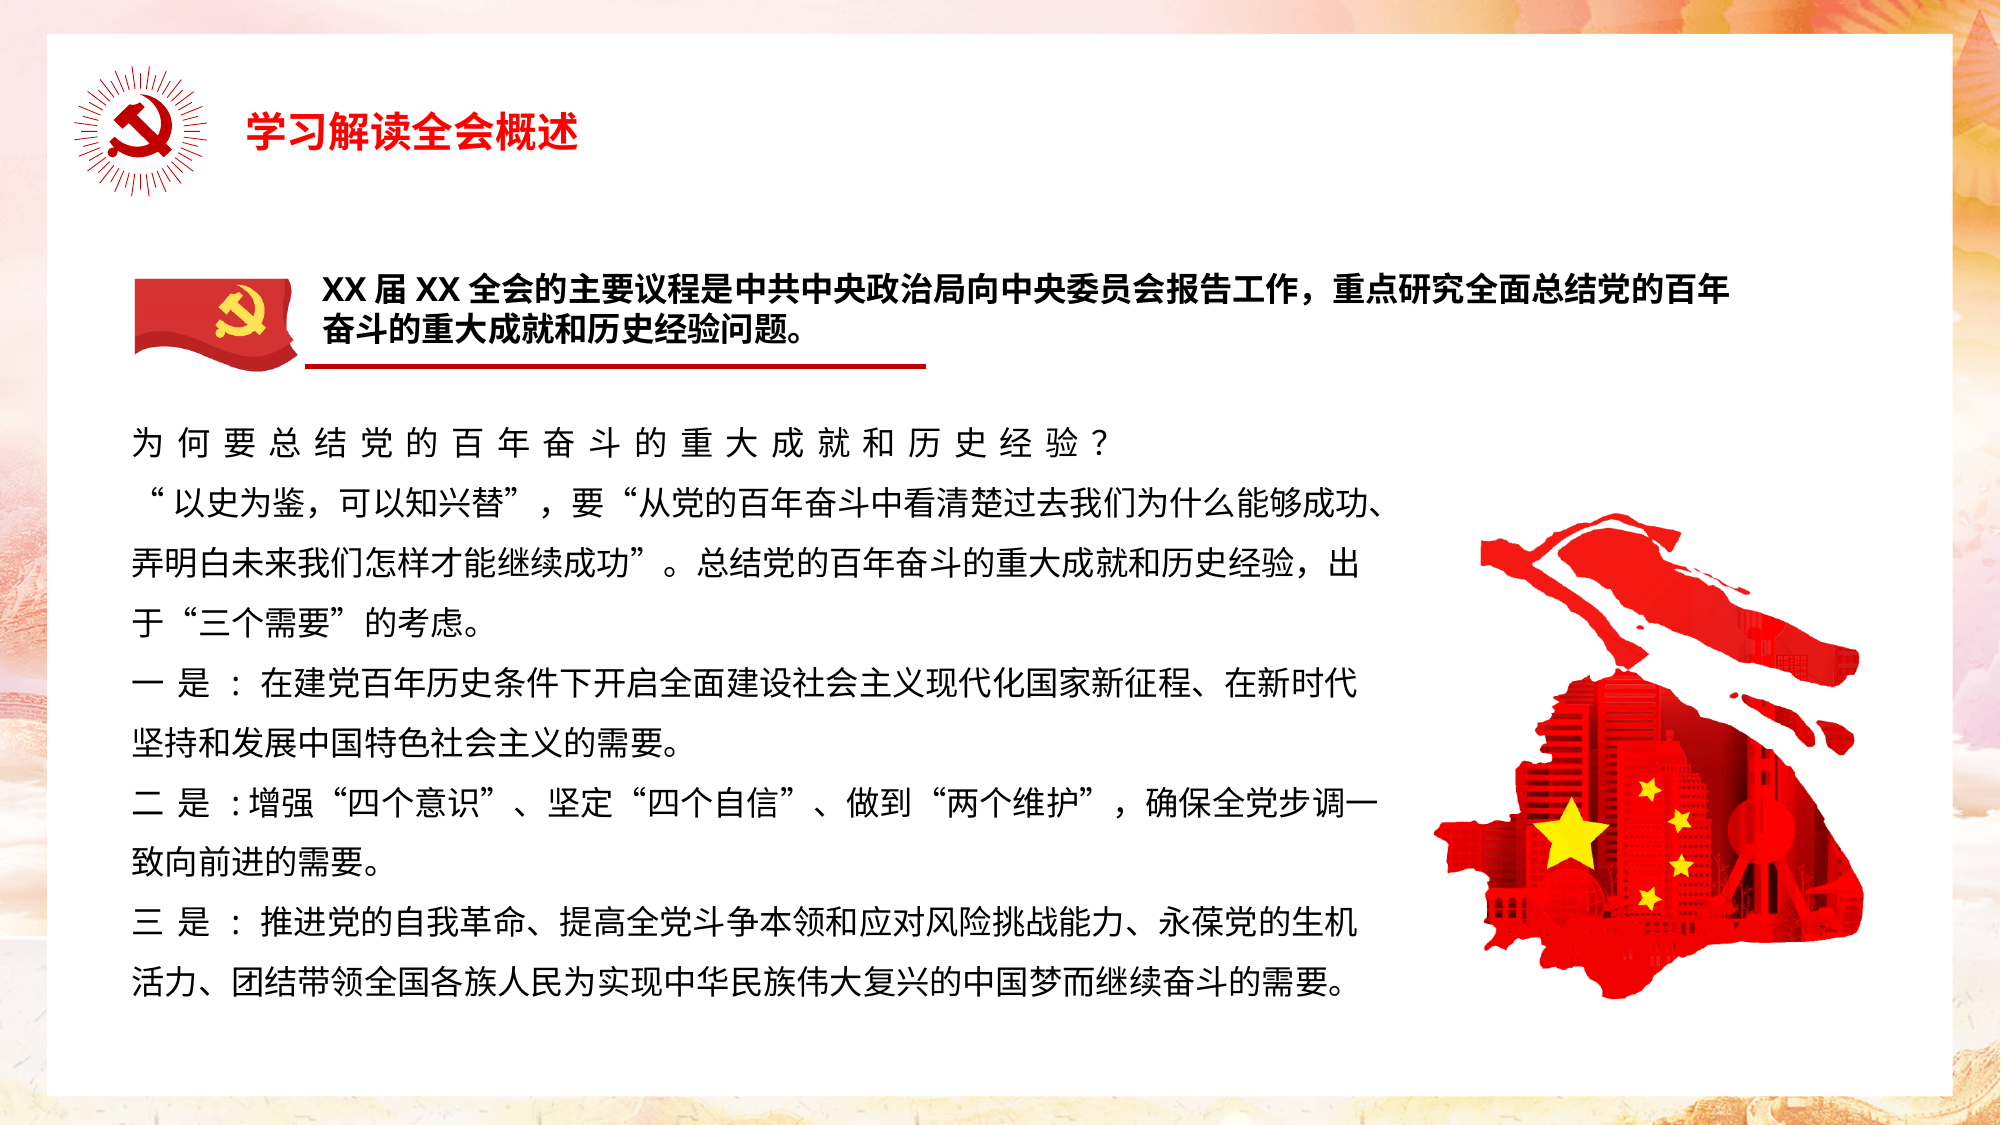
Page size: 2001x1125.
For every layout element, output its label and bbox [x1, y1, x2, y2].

text_box [0, 0, 2000, 1125]
text_box [125, 266, 927, 376]
picture [1361, 484, 1930, 1053]
text_box [74, 66, 207, 197]
